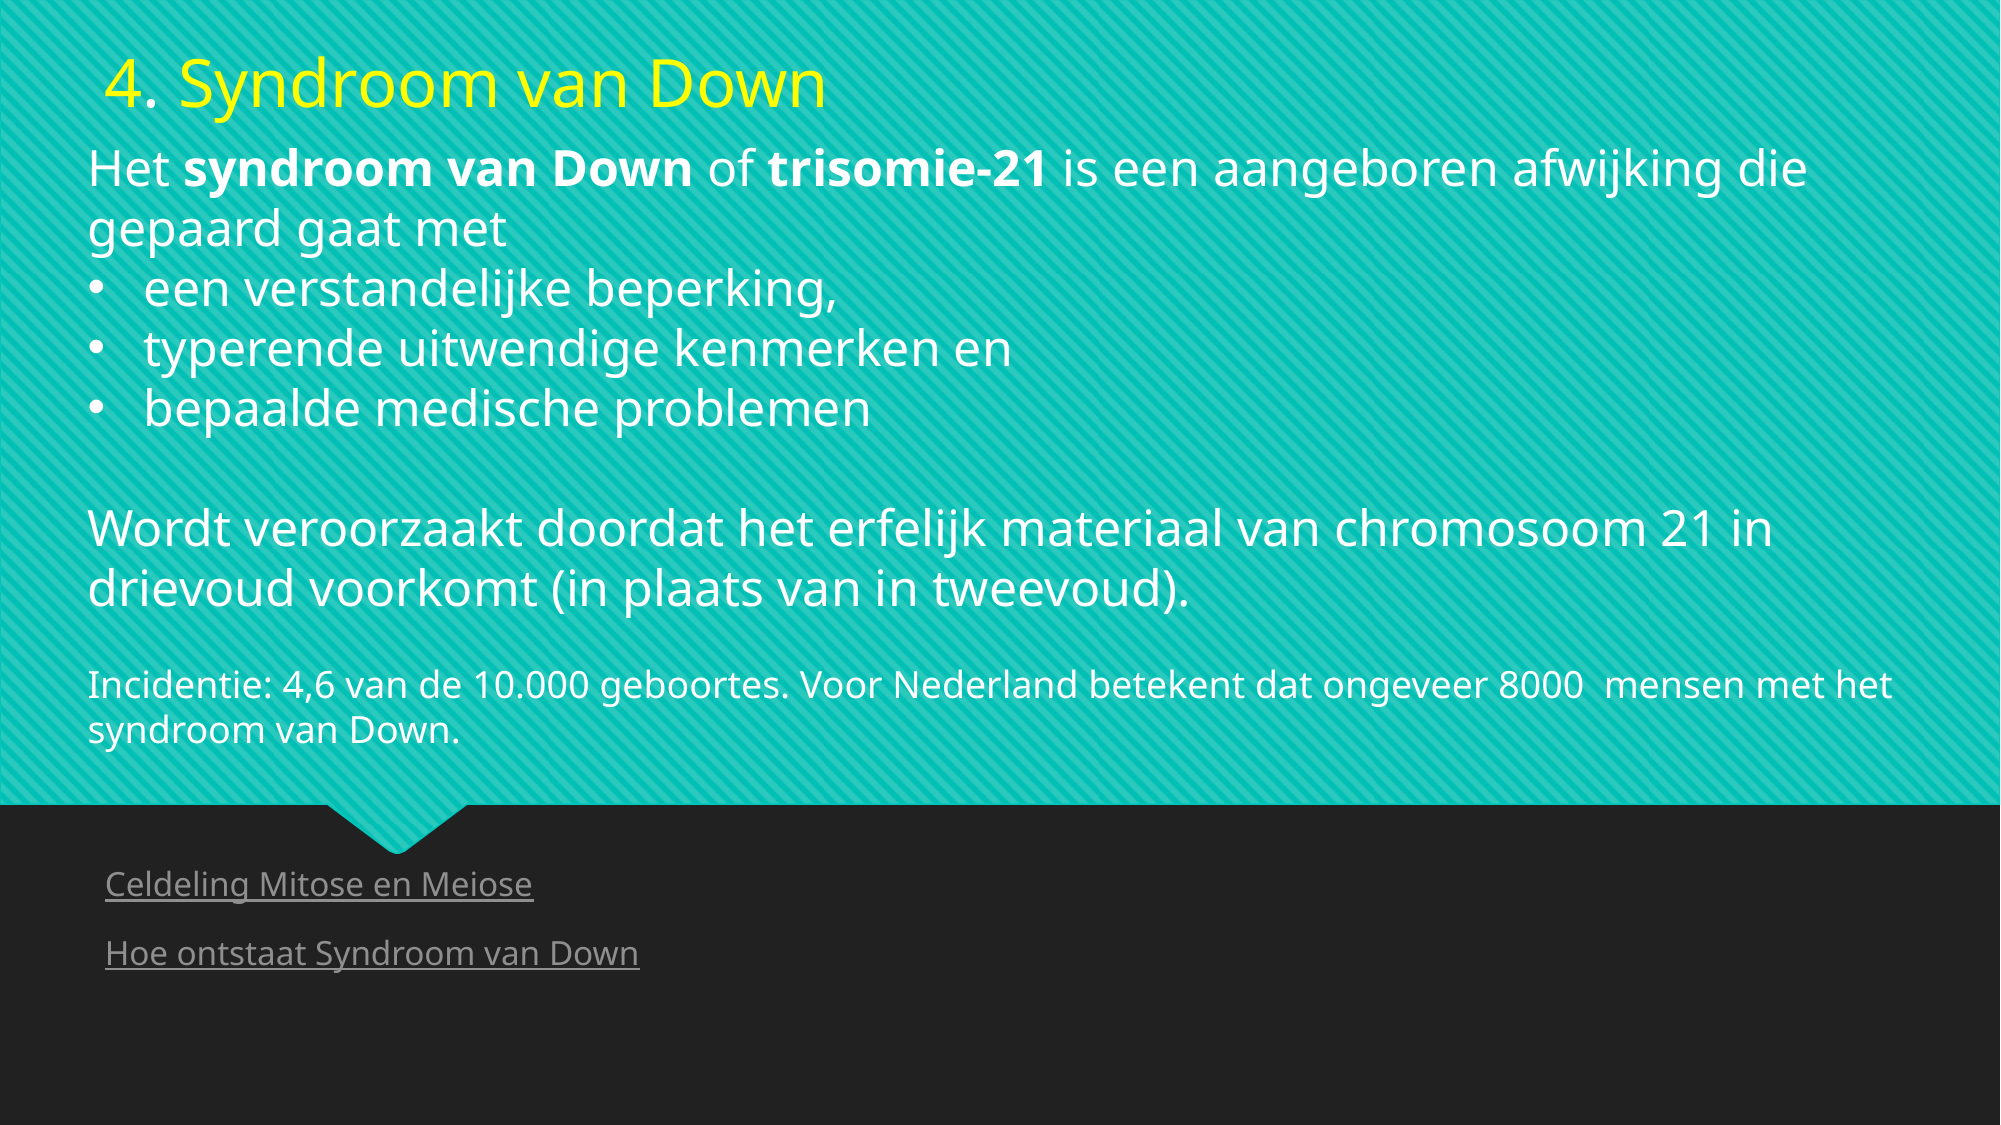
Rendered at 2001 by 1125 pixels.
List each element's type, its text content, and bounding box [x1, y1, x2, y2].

text_box Het syndroom van Down of trisomie-21 is een aangeboren afwijking die gepaard gaat met een verstandelijke beperking, typerende uitwendige kenmerken en bepaalde medische problemen Wordt veroorzaakt doordat het erfelijk materiaal van chromosoom 21 in drievoud voorkomt (in plaats van in tweevoud). [72, 129, 1916, 624]
text_box 4. Syndroom van Down [89, 33, 1563, 128]
text_box Celdeling Mitose en Meiose [89, 856, 823, 956]
text_box Hoe ontstaat Syndroom van Down [90, 924, 892, 985]
text_box Incidentie: 4,6 van de 10.000 geboortes. Voor Nederland betekent dat ongeveer 8000 mensen met het syndroom van Down. [72, 653, 1920, 759]
